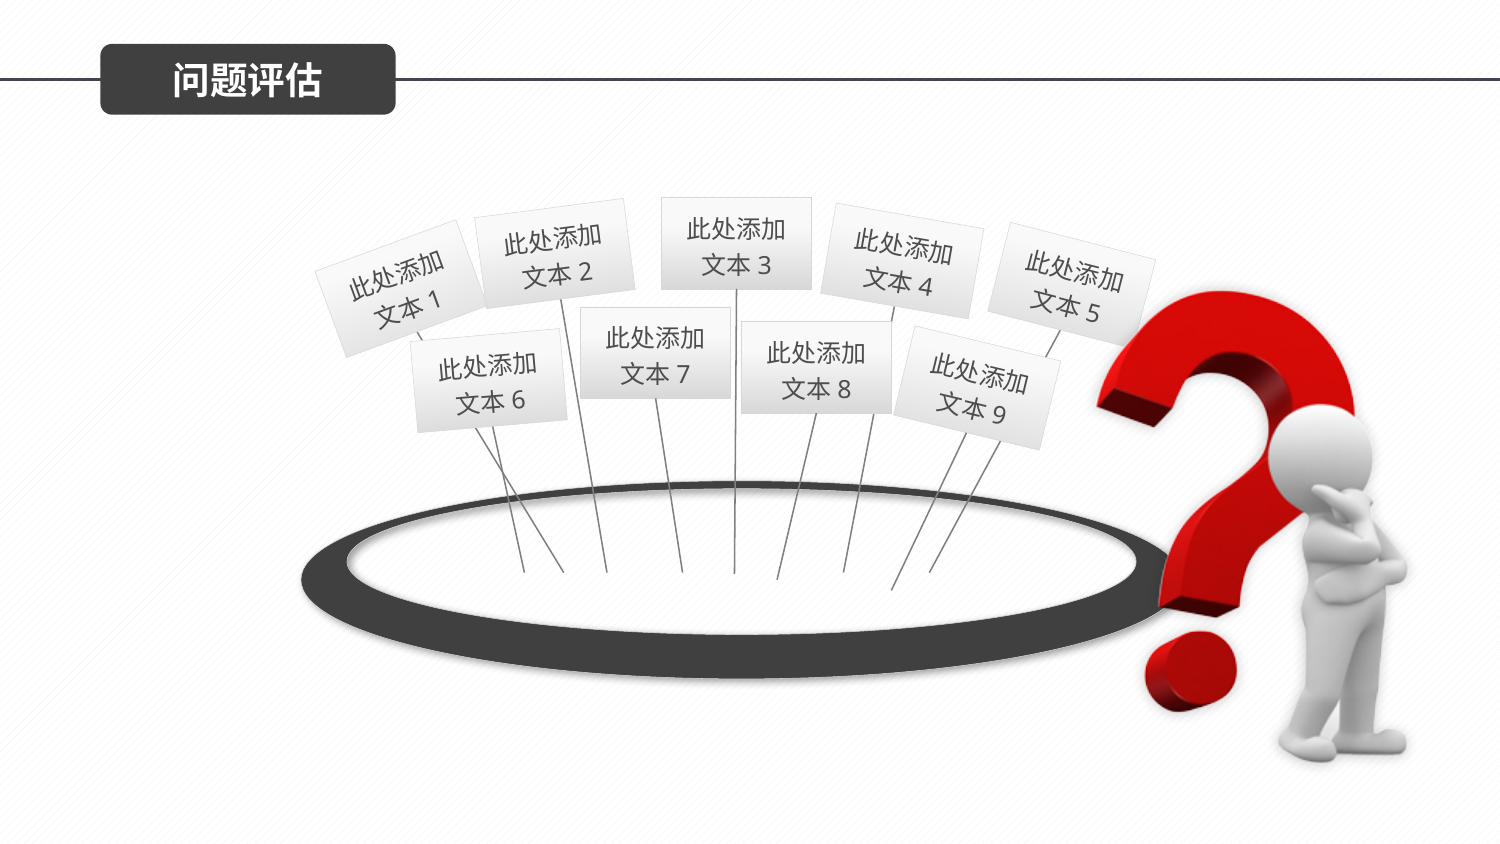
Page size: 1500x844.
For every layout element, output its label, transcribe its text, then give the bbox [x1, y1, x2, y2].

text_box [300, 550, 1065, 679]
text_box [983, 239, 1147, 573]
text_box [413, 334, 474, 573]
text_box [661, 197, 812, 575]
text_box 问题评估 [98, 87, 398, 117]
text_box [741, 321, 892, 581]
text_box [580, 306, 656, 573]
text_box 问题评估 [98, 41, 398, 78]
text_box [826, 214, 978, 340]
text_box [325, 242, 474, 573]
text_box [891, 341, 1053, 591]
picture [1073, 285, 1425, 768]
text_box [479, 207, 631, 573]
